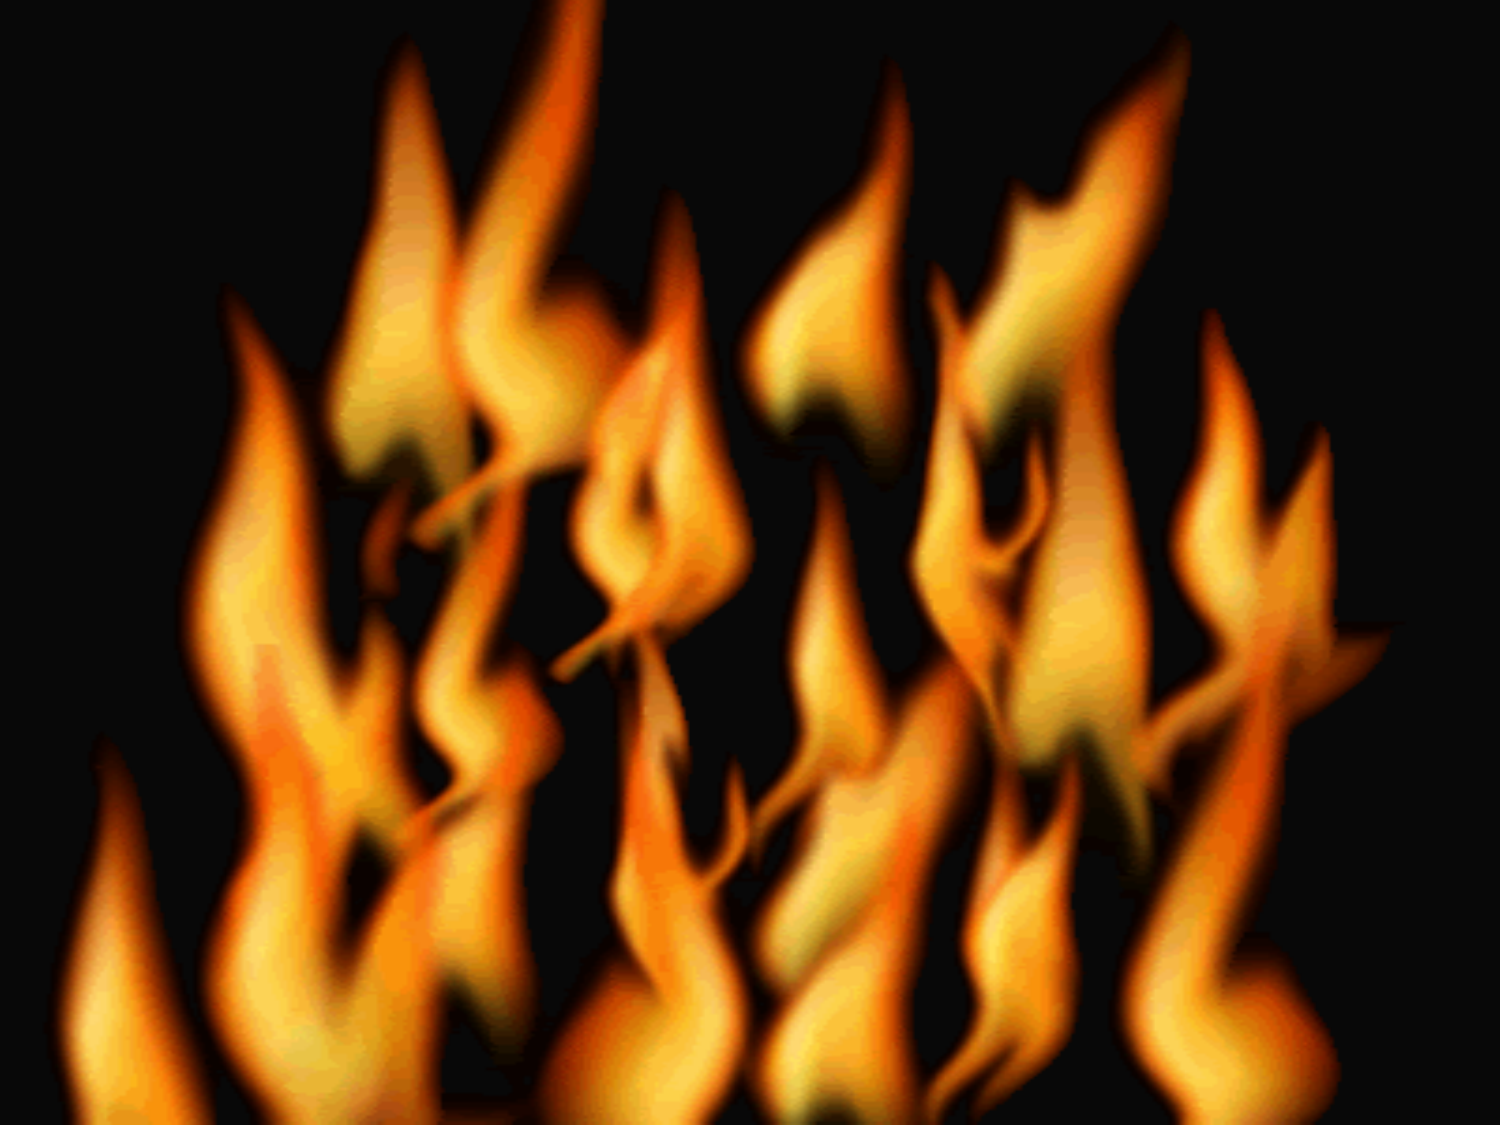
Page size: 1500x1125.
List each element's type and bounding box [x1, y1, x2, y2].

text_box [0, 0, 1500, 1125]
